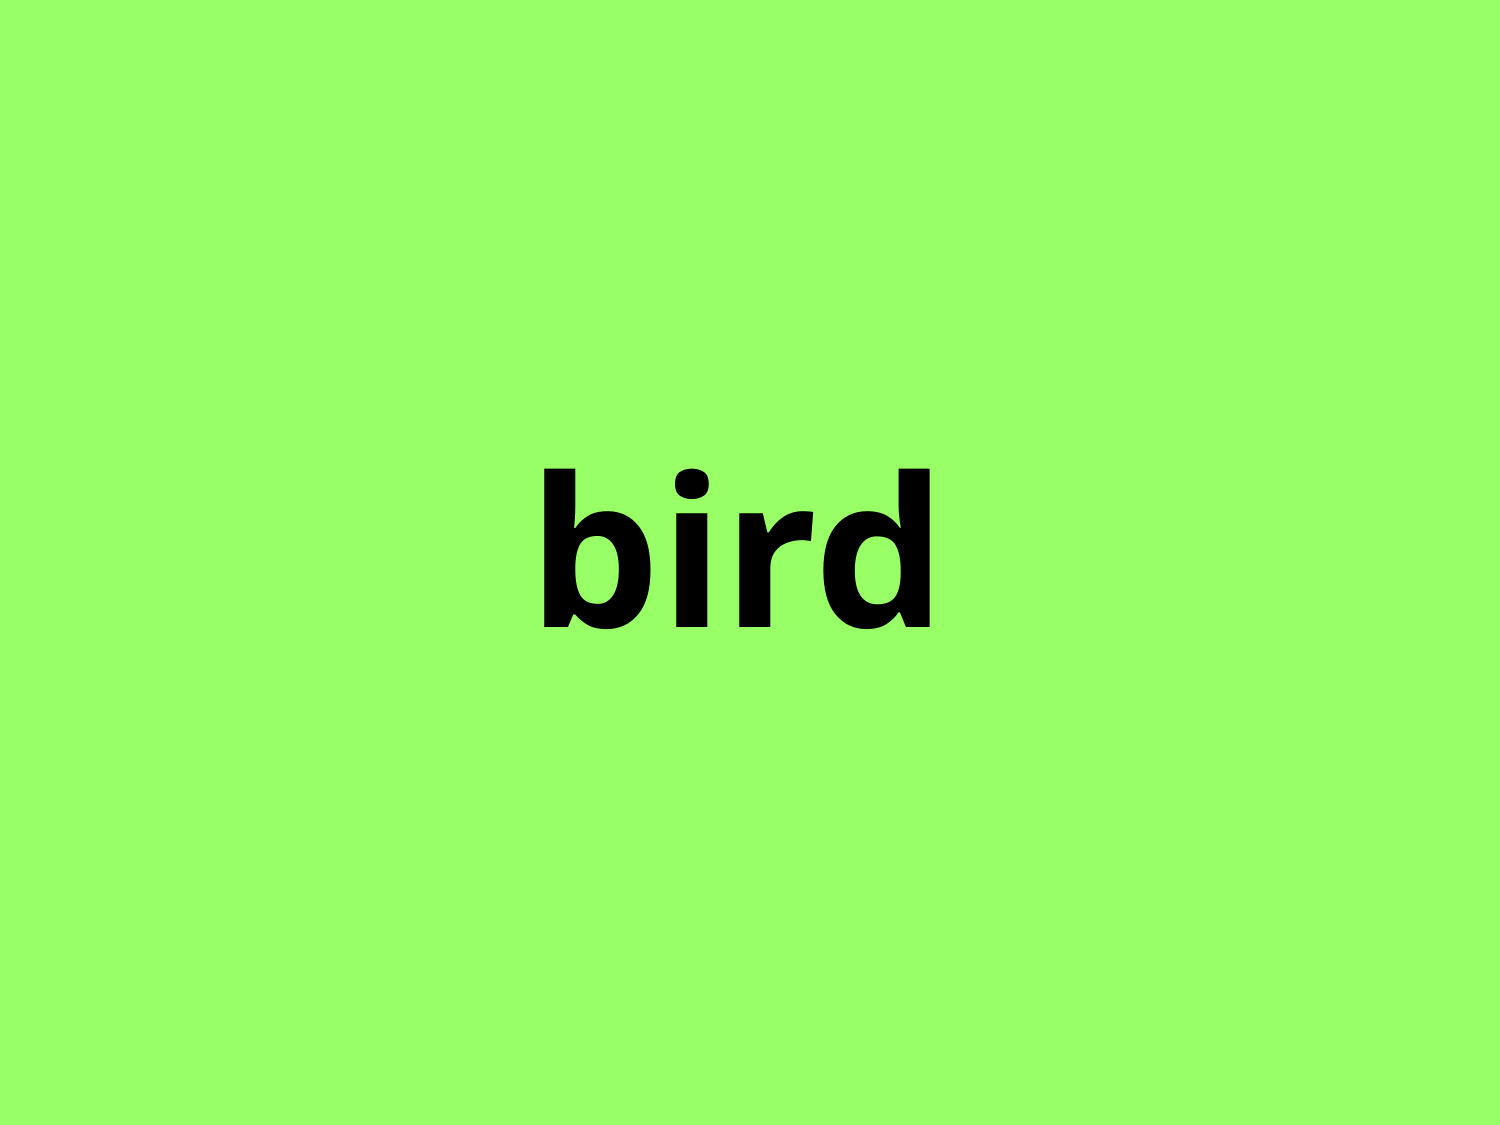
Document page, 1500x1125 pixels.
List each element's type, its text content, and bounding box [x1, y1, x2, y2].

title bird [99, 449, 1376, 638]
